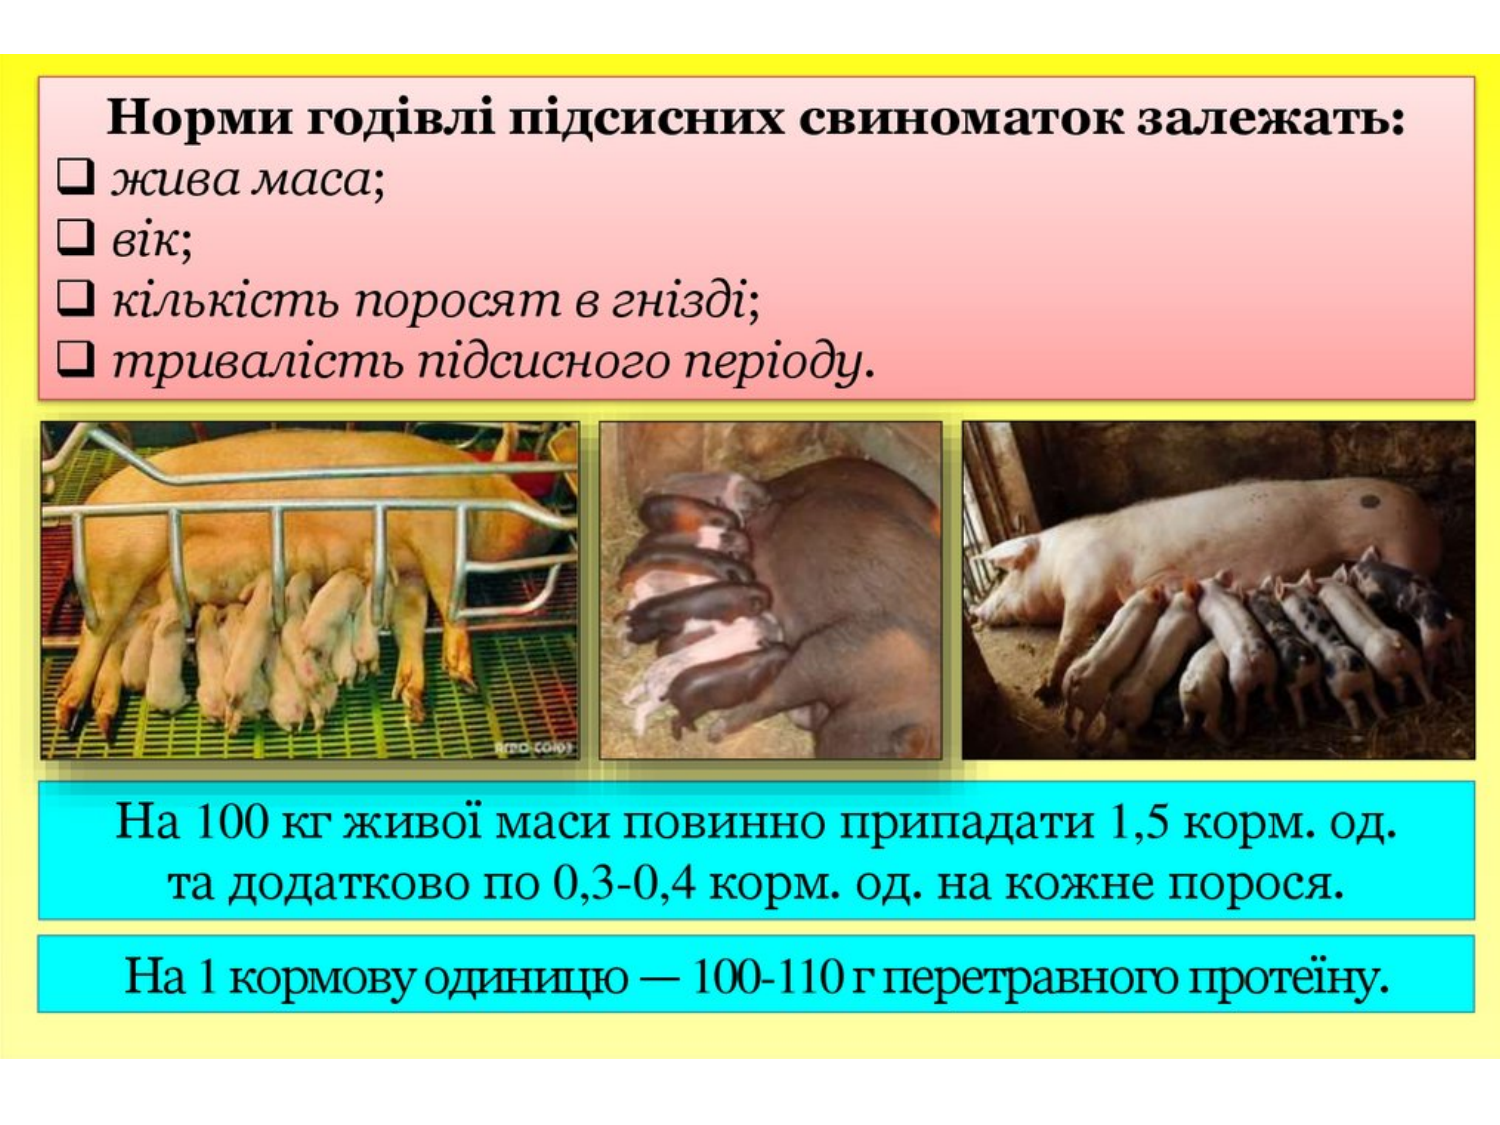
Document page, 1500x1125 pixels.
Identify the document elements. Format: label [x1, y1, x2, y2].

picture [0, 54, 1500, 1059]
